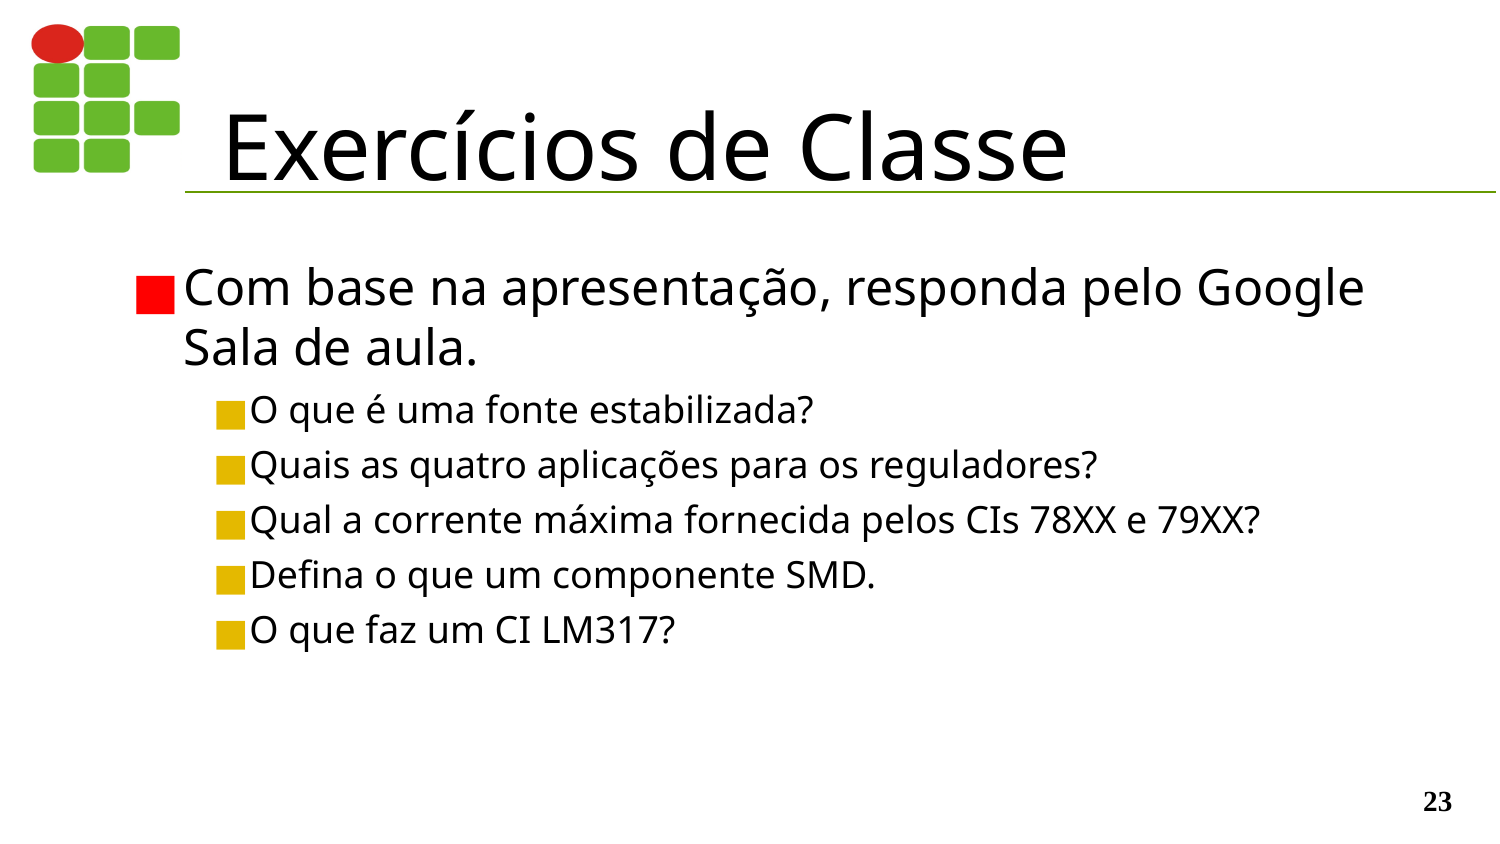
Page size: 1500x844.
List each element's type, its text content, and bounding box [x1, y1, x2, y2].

picture [29, 23, 182, 174]
text_box ‹#› [1155, 774, 1468, 825]
list Com base na apresentação, responda pelo Google Sala de aula. O que é uma fonte estabilizada? Quais as quatro aplicações para os reguladores? Qual a corrente máxima fornecida pelos CIs 78XX e 79XX? Defina o que um componente SMD. O que faz um CI LM317? [46, 248, 1469, 774]
title Exercícios de Classe [206, 26, 1468, 207]
